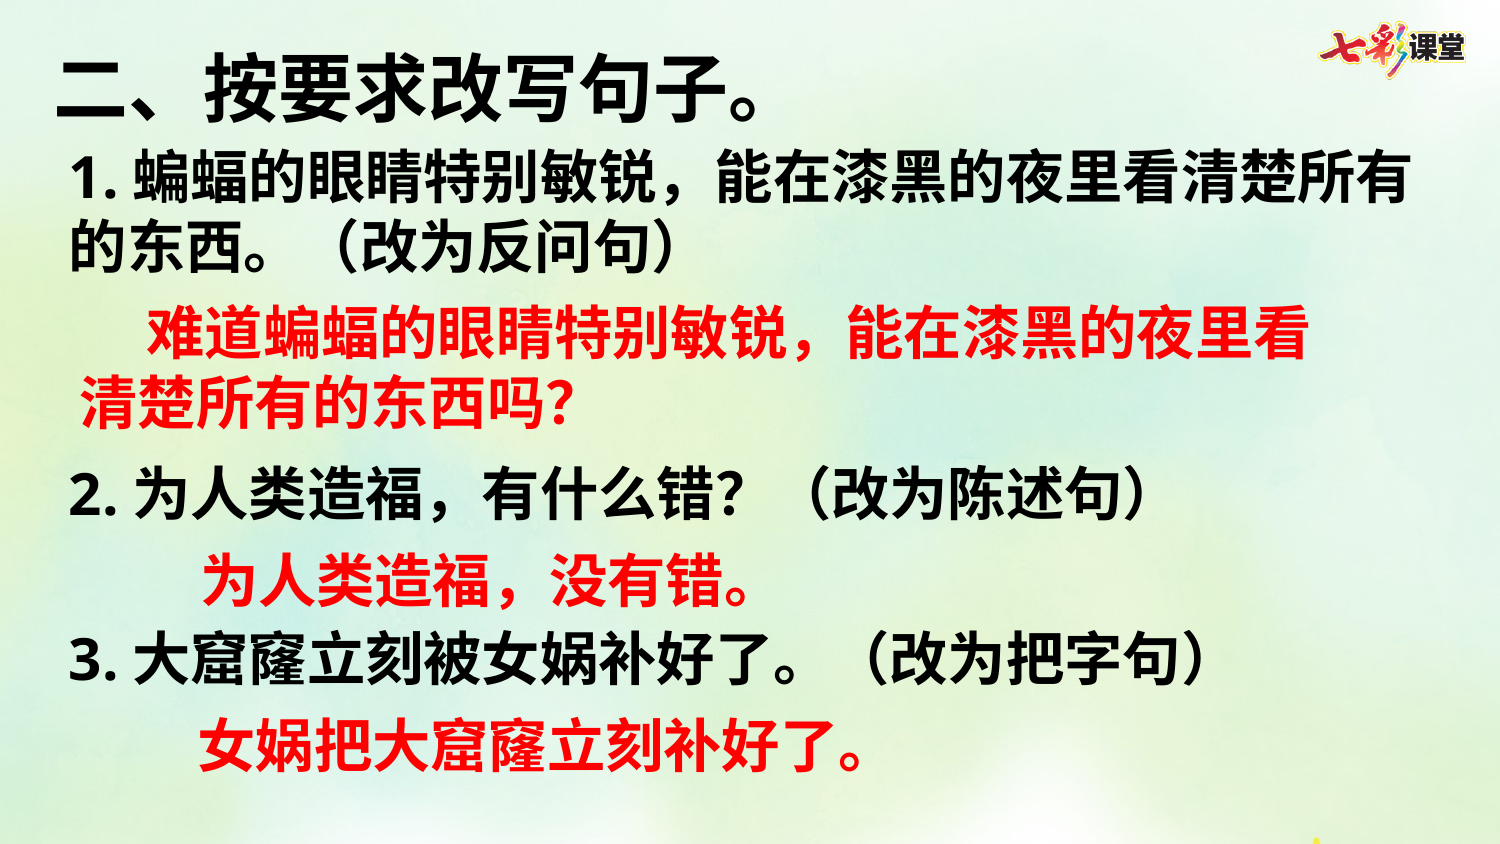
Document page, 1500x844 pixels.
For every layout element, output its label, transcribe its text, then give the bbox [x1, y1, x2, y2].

text_box 为人类造福，没有错。 [185, 536, 1128, 622]
text_box 1.蝙蝠的眼睛特别敏锐，能在漆黑的夜里看清楚所有的东西。（改为反问句） 2.为人类造福，有什么错？（改为陈述句） 3.大窟窿立刻被女娲补好了。（改为把字句） [54, 132, 1471, 700]
text_box 二、按要求改写句子。 [38, 34, 1322, 139]
text_box 难道蝙蝠的眼睛特别敏锐，能在漆黑的夜里看清楚所有的东西吗？ [64, 288, 1365, 444]
text_box 女娲把大窟窿立刻补好了。 [183, 702, 1017, 787]
picture [0, 0, 1500, 844]
